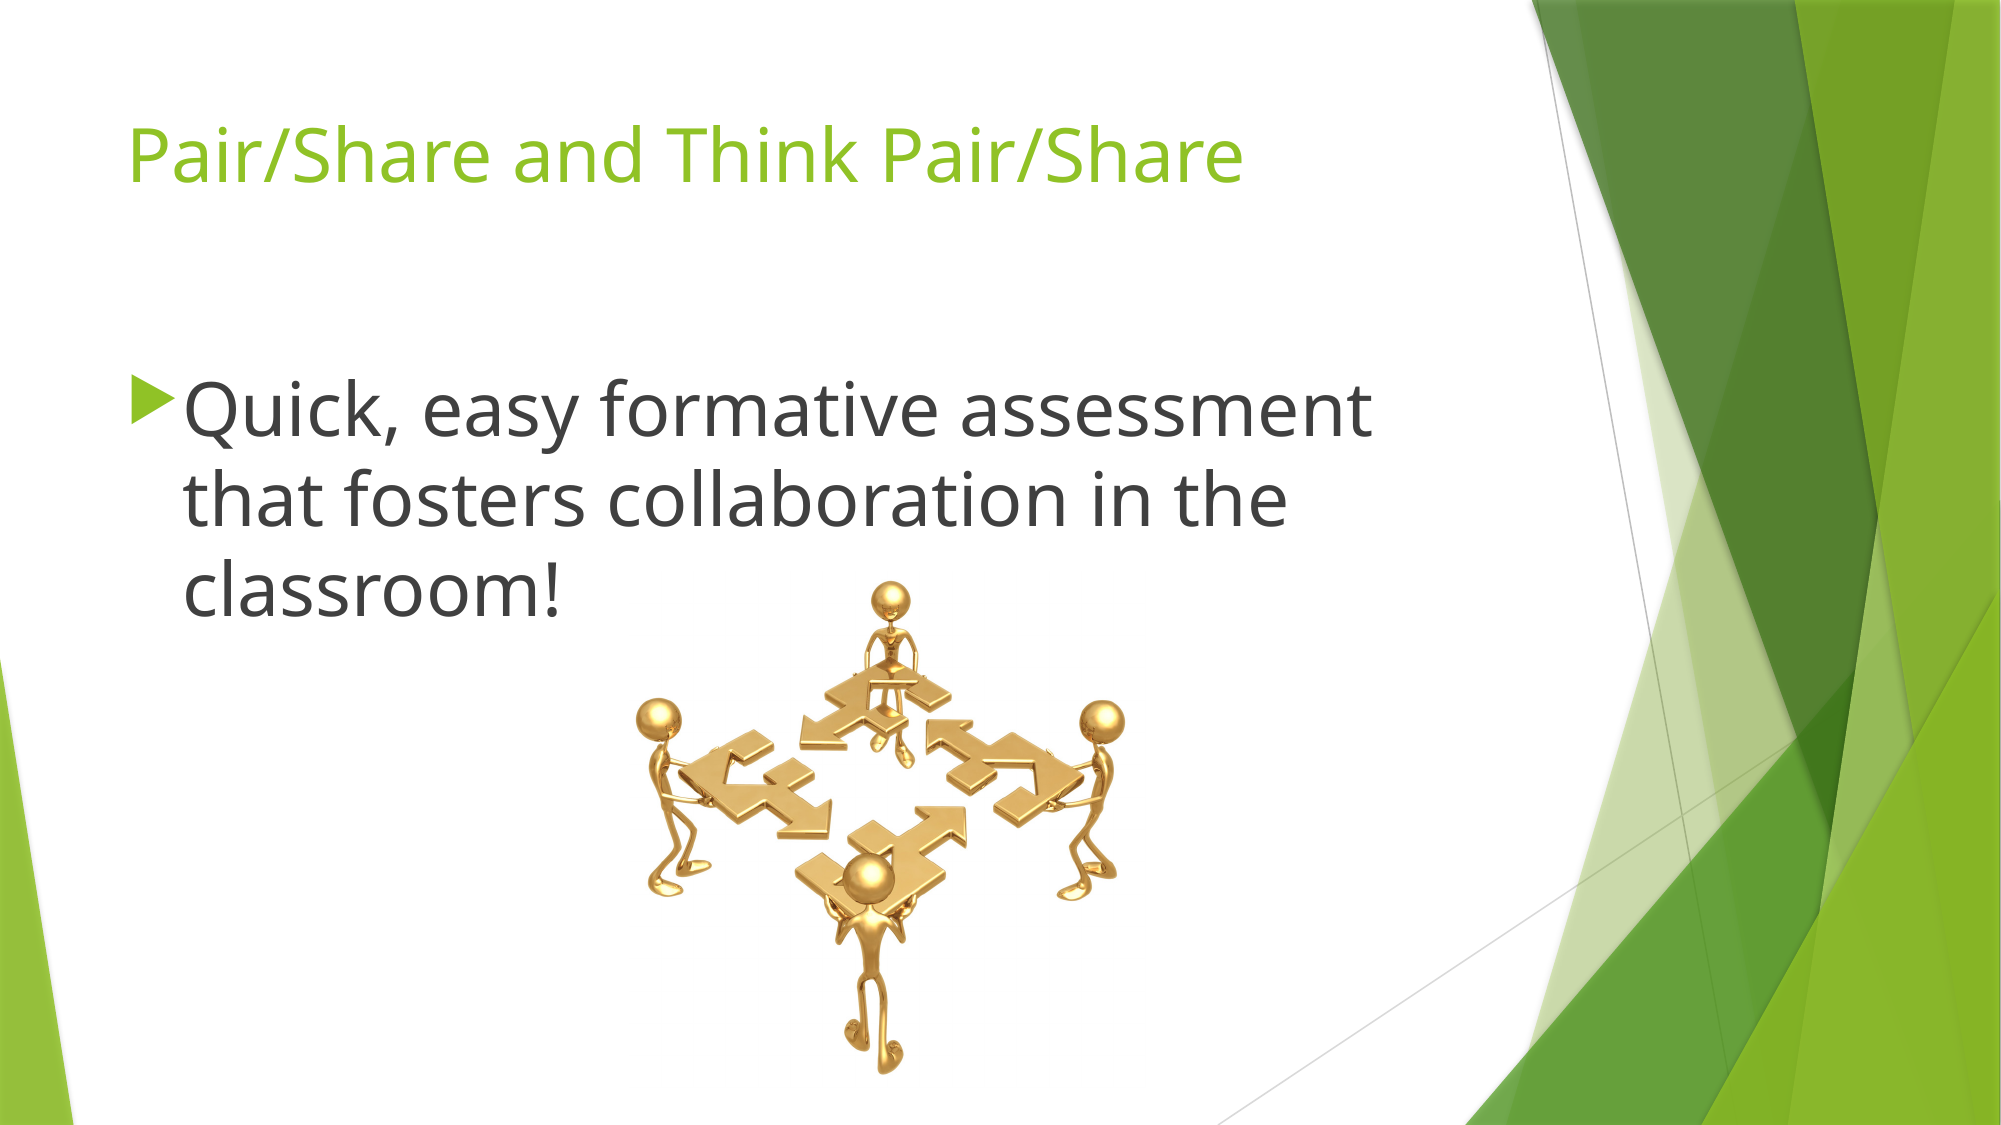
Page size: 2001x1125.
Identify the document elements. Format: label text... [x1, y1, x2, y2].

list Quick, easy formative assessment that fosters collaboration in the classroom! [111, 354, 1522, 992]
title Pair/Share and Think Pair/Share [111, 99, 1522, 317]
picture [628, 571, 1146, 1088]
